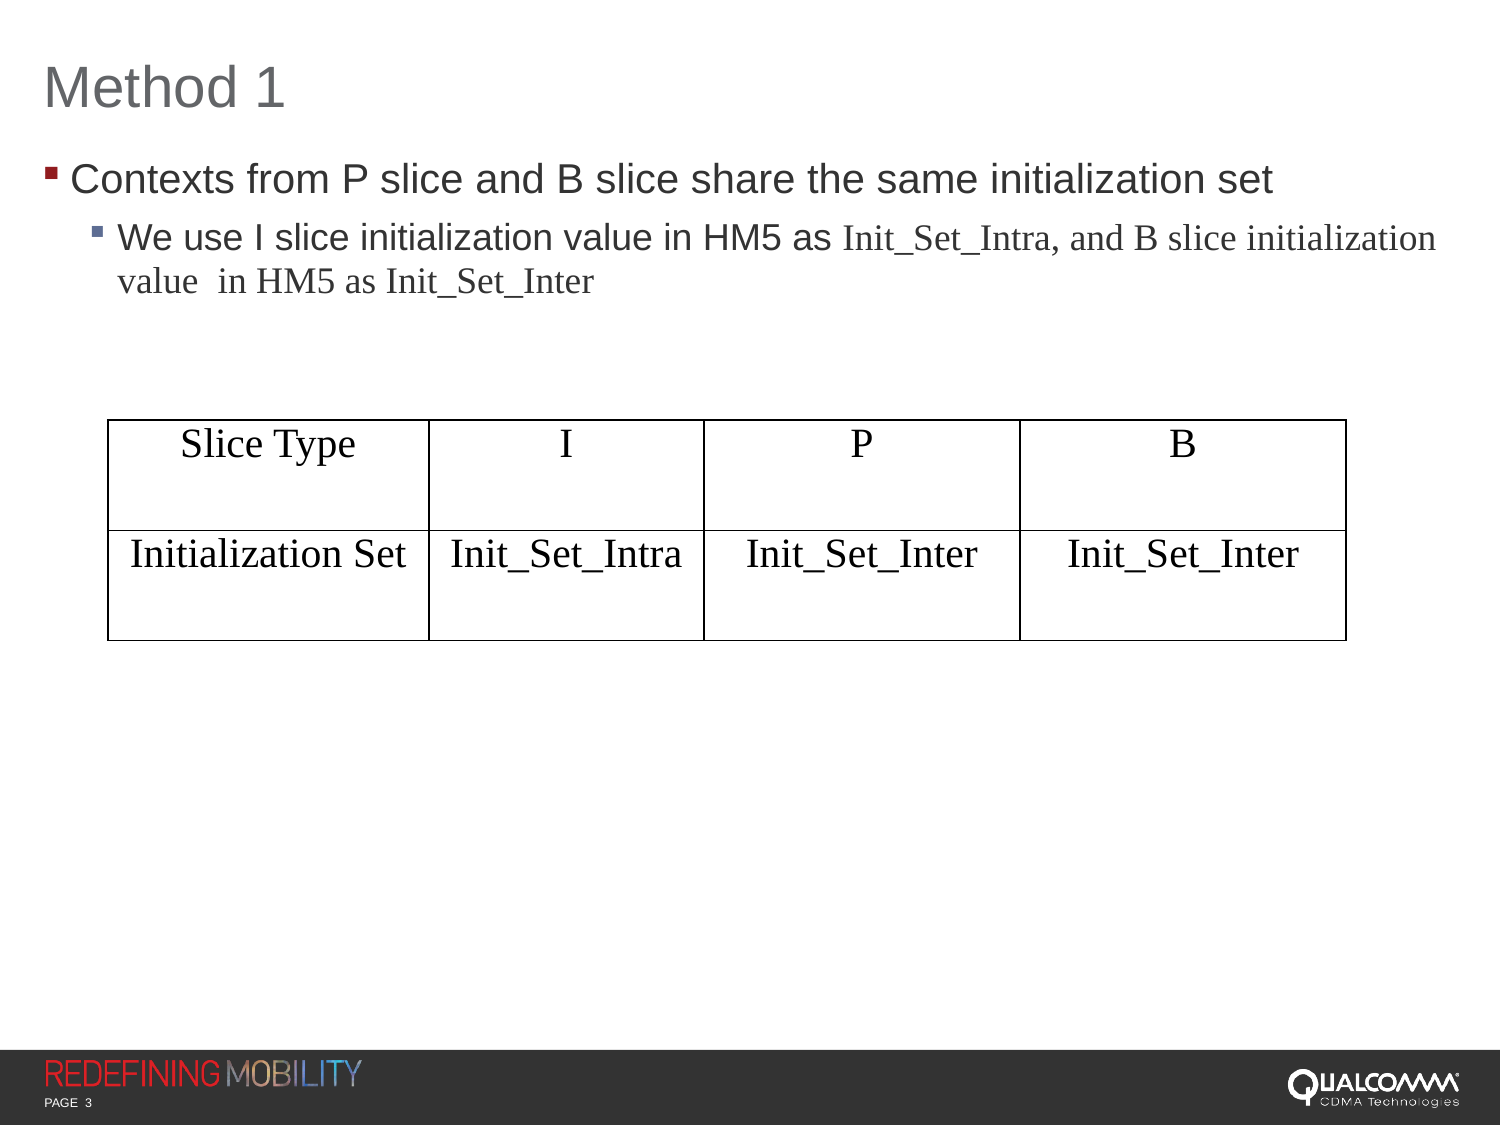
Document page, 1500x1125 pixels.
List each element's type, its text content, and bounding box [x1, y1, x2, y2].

list Contexts from P slice and B slice share the same initialization set We use I slice initialization value in HM5 as Init_Set_Intra, and B slice initialization value in HM5 as Init_Set_Inter [26, 148, 1457, 1021]
table_cell Init_Set_Intra [430, 531, 703, 640]
table_cell Init_Set_Inter [705, 531, 1019, 640]
picture [30, 1048, 372, 1099]
table_header I [430, 421, 703, 530]
table_cell Initialization Set [109, 531, 428, 640]
table_cell Init_Set_Inter [1021, 531, 1345, 640]
title Method 1 [28, 44, 1462, 138]
picture [1278, 1058, 1478, 1114]
table_header P [705, 421, 1019, 530]
table_header Slice Type [109, 421, 428, 530]
table_header B [1021, 421, 1345, 530]
